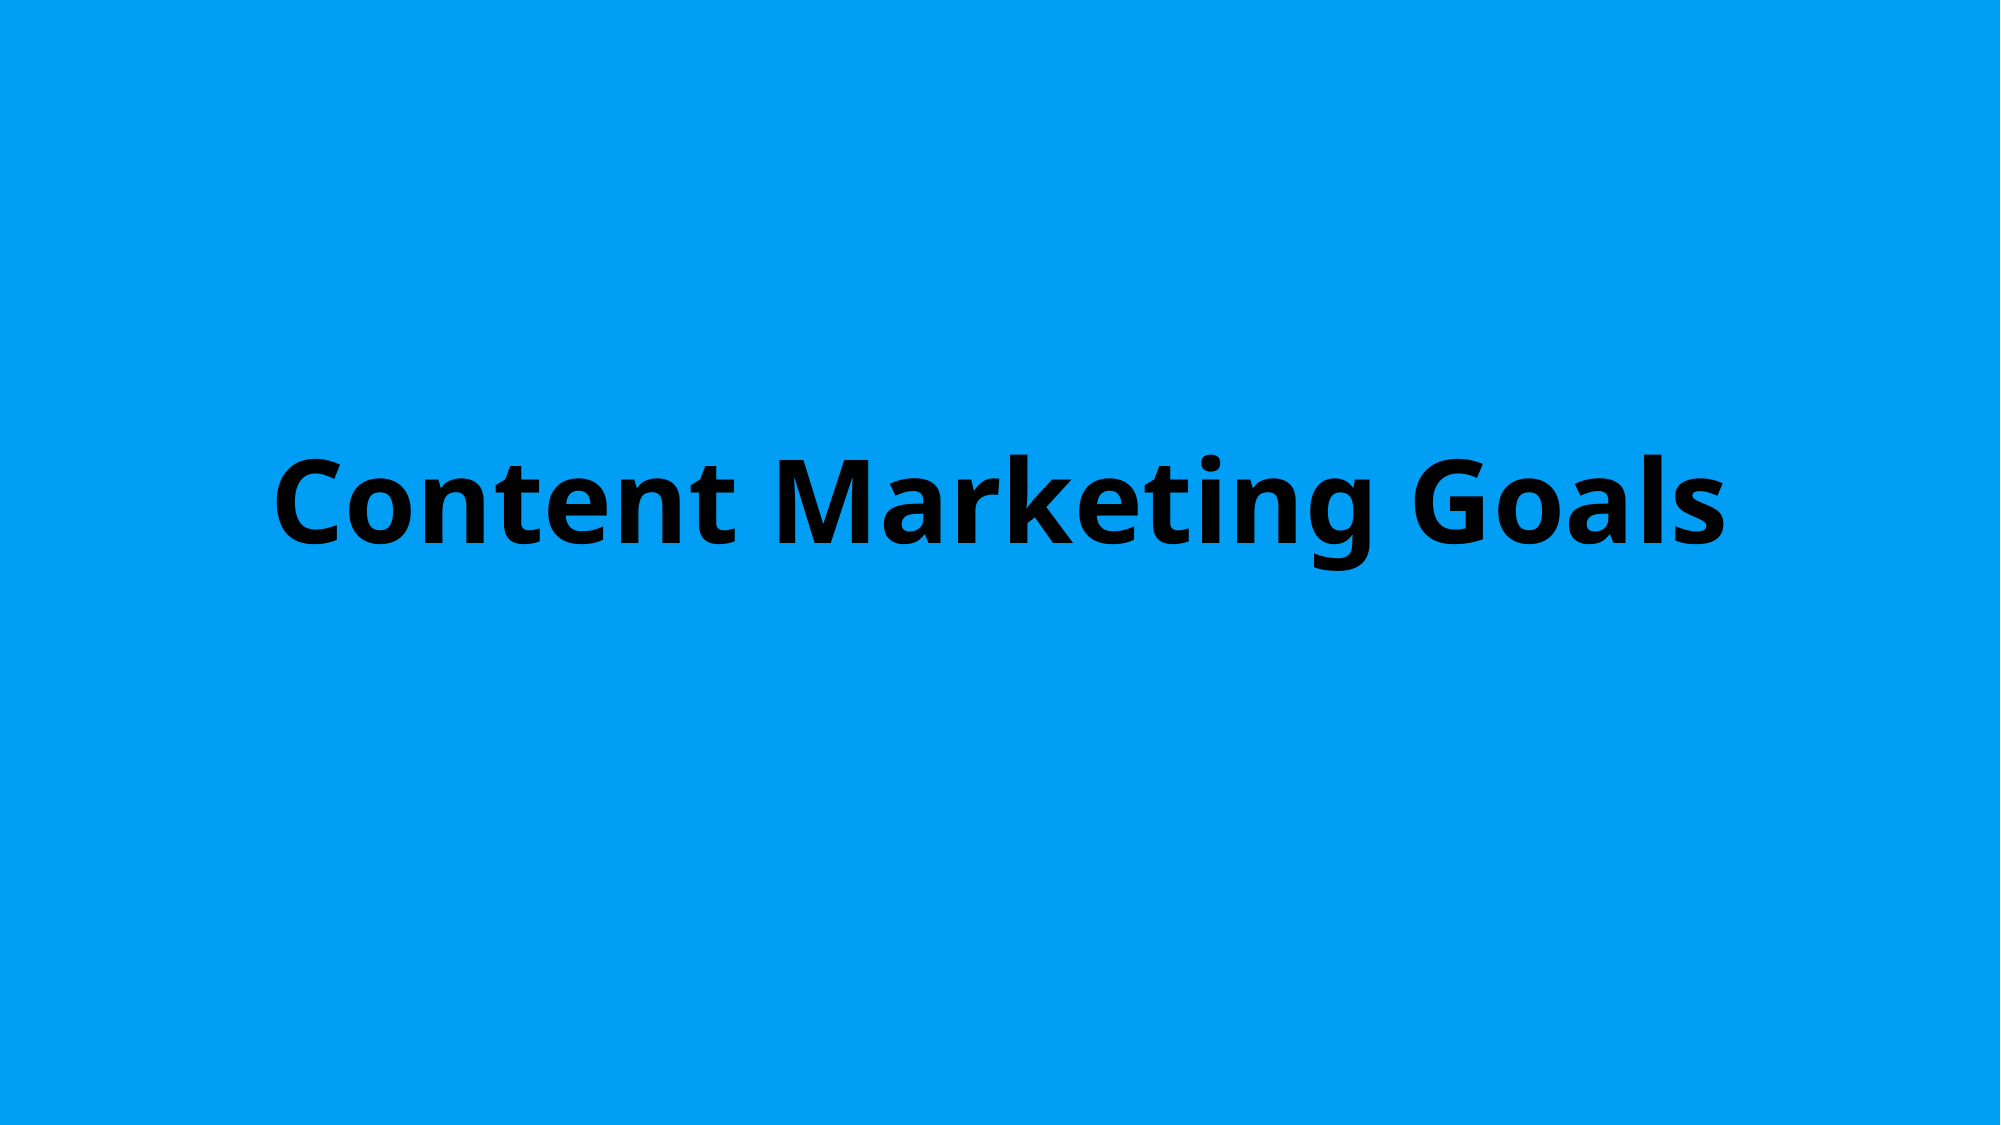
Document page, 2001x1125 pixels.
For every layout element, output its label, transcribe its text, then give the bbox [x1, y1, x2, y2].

title Content Marketing Goals [249, 184, 1750, 576]
